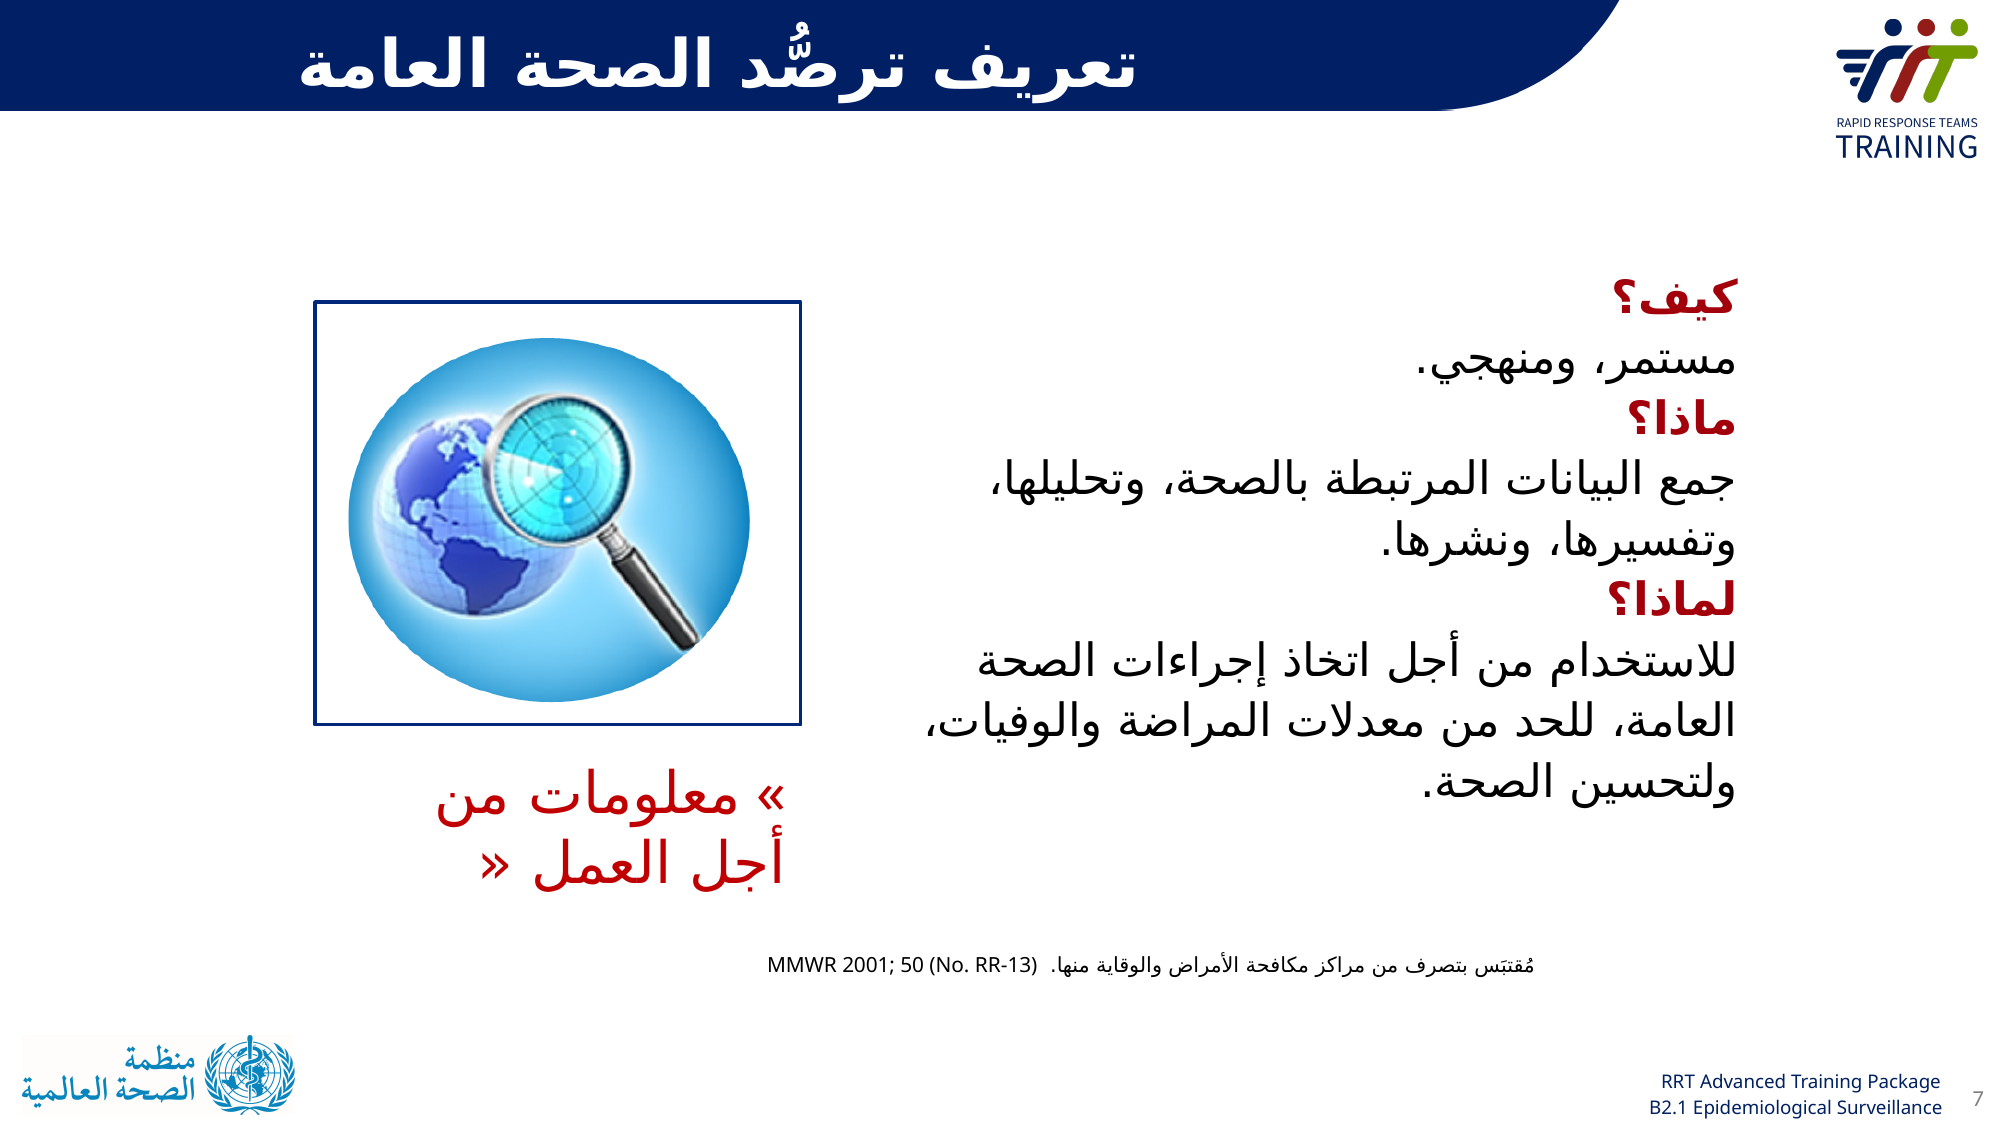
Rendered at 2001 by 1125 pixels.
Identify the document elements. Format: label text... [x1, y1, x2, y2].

picture [0, 0, 1646, 111]
list كيف؟ مستمر، ومنهجي. ماذا؟ جمع البيانات المرتبطة بالصحة، وتحليلها، وتفسيرها، ونشرها. لماذا؟ للاستخدام من أجل اتخاذ إجراءات الصحة العامة، للحد من معدلات المراضة والوفيات، ولتحسين الصحة. [864, 254, 1747, 1019]
picture [1835, 19, 1978, 167]
picture [22, 1035, 295, 1115]
title تعريف ترصُّد الصحة العامة [19, 12, 1149, 120]
text_box مُقتبَس بتصرف من مراكز مكافحة الأمراض والوقاية منها. MMWR 2001; 50 (No. RR-13) [257, 944, 1543, 985]
text_box » معلومات من أجل العمل « [321, 747, 794, 903]
picture [252, 1050, 258, 1059]
picture [313, 300, 802, 726]
